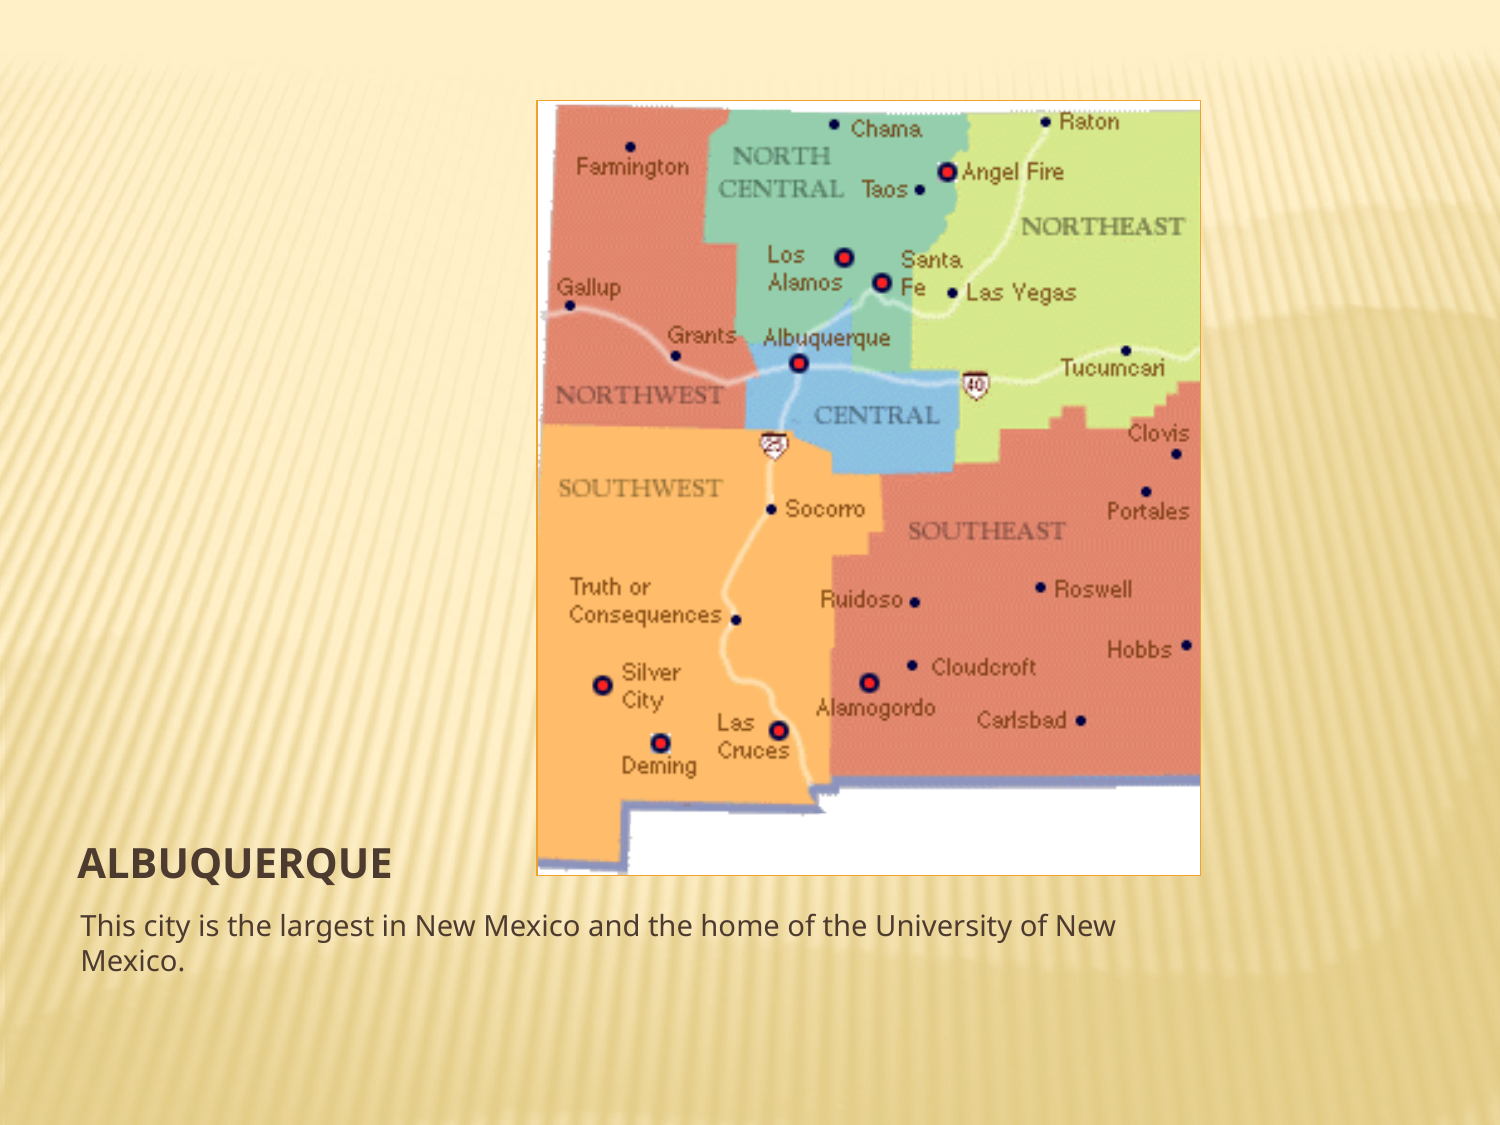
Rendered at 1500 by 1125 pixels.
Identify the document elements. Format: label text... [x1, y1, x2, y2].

title Albuquerque [62, 819, 1025, 905]
picture [537, 100, 1201, 876]
list This city is the largest in New Mexico and the home of the University of New Mexico. [62, 907, 1238, 1034]
